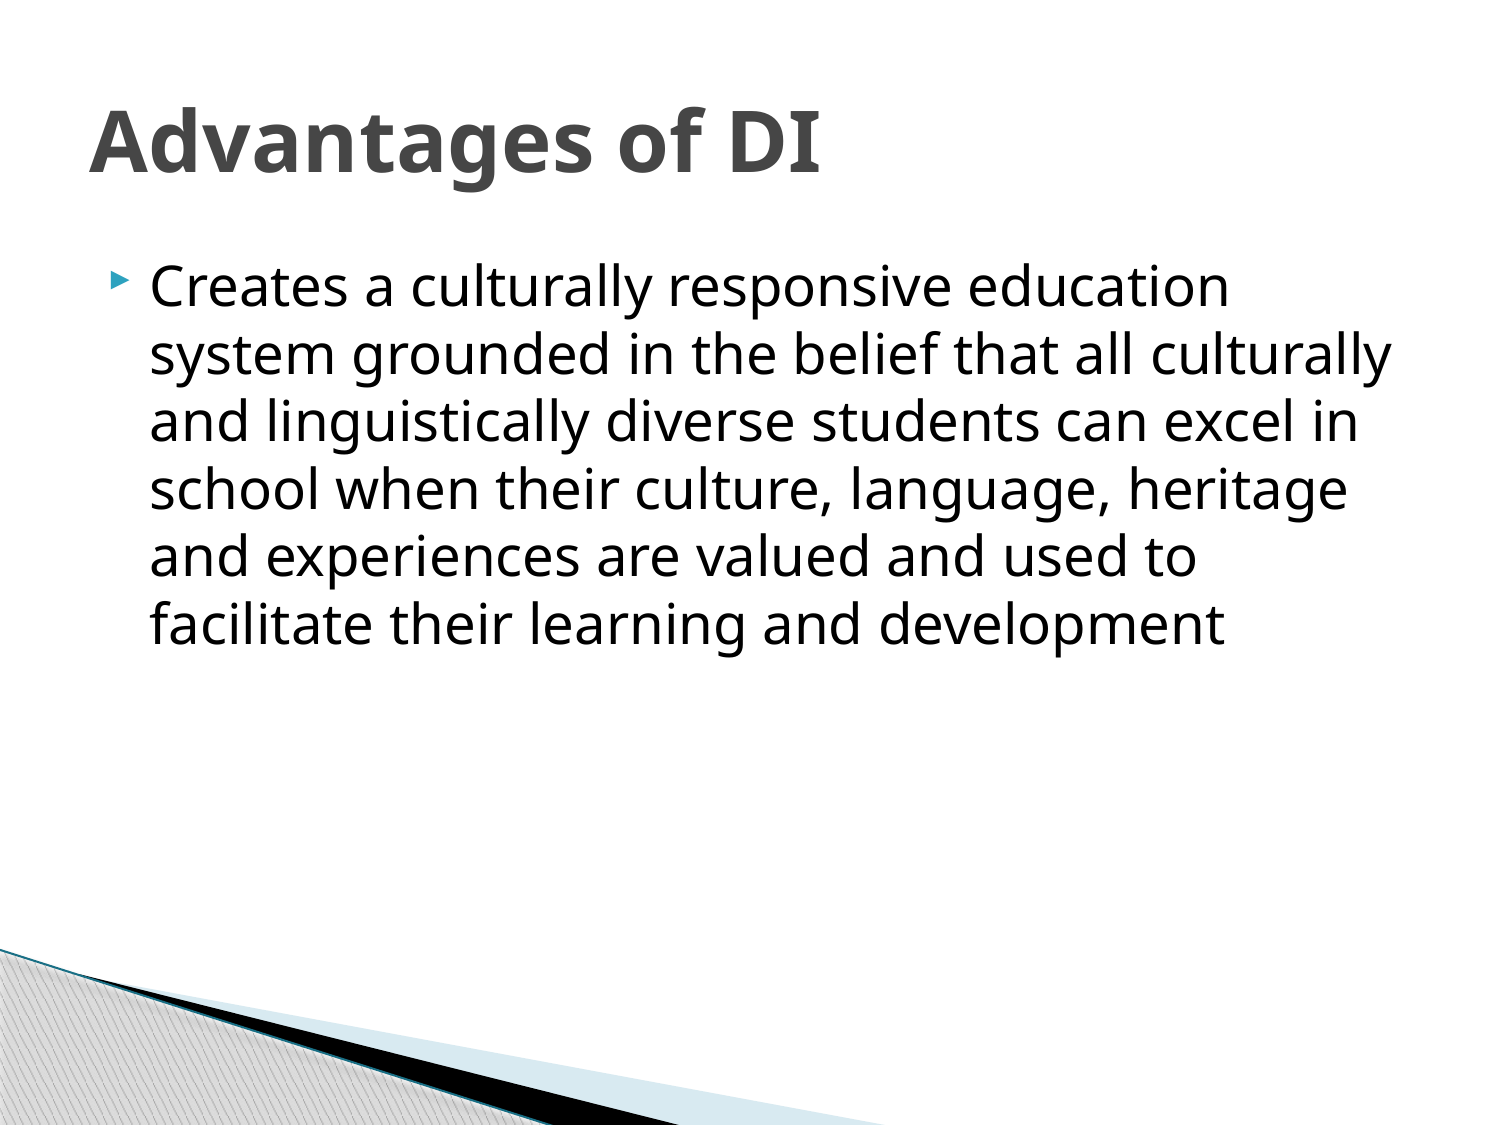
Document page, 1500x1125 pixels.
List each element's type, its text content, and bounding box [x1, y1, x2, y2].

list Creates a culturally responsive education system grounded in the belief that all culturally and linguistically diverse students can excel in school when their culture, language, heritage and experiences are valued and used to facilitate their learning and development [75, 243, 1425, 986]
title Advantages of DI [75, 45, 1425, 233]
